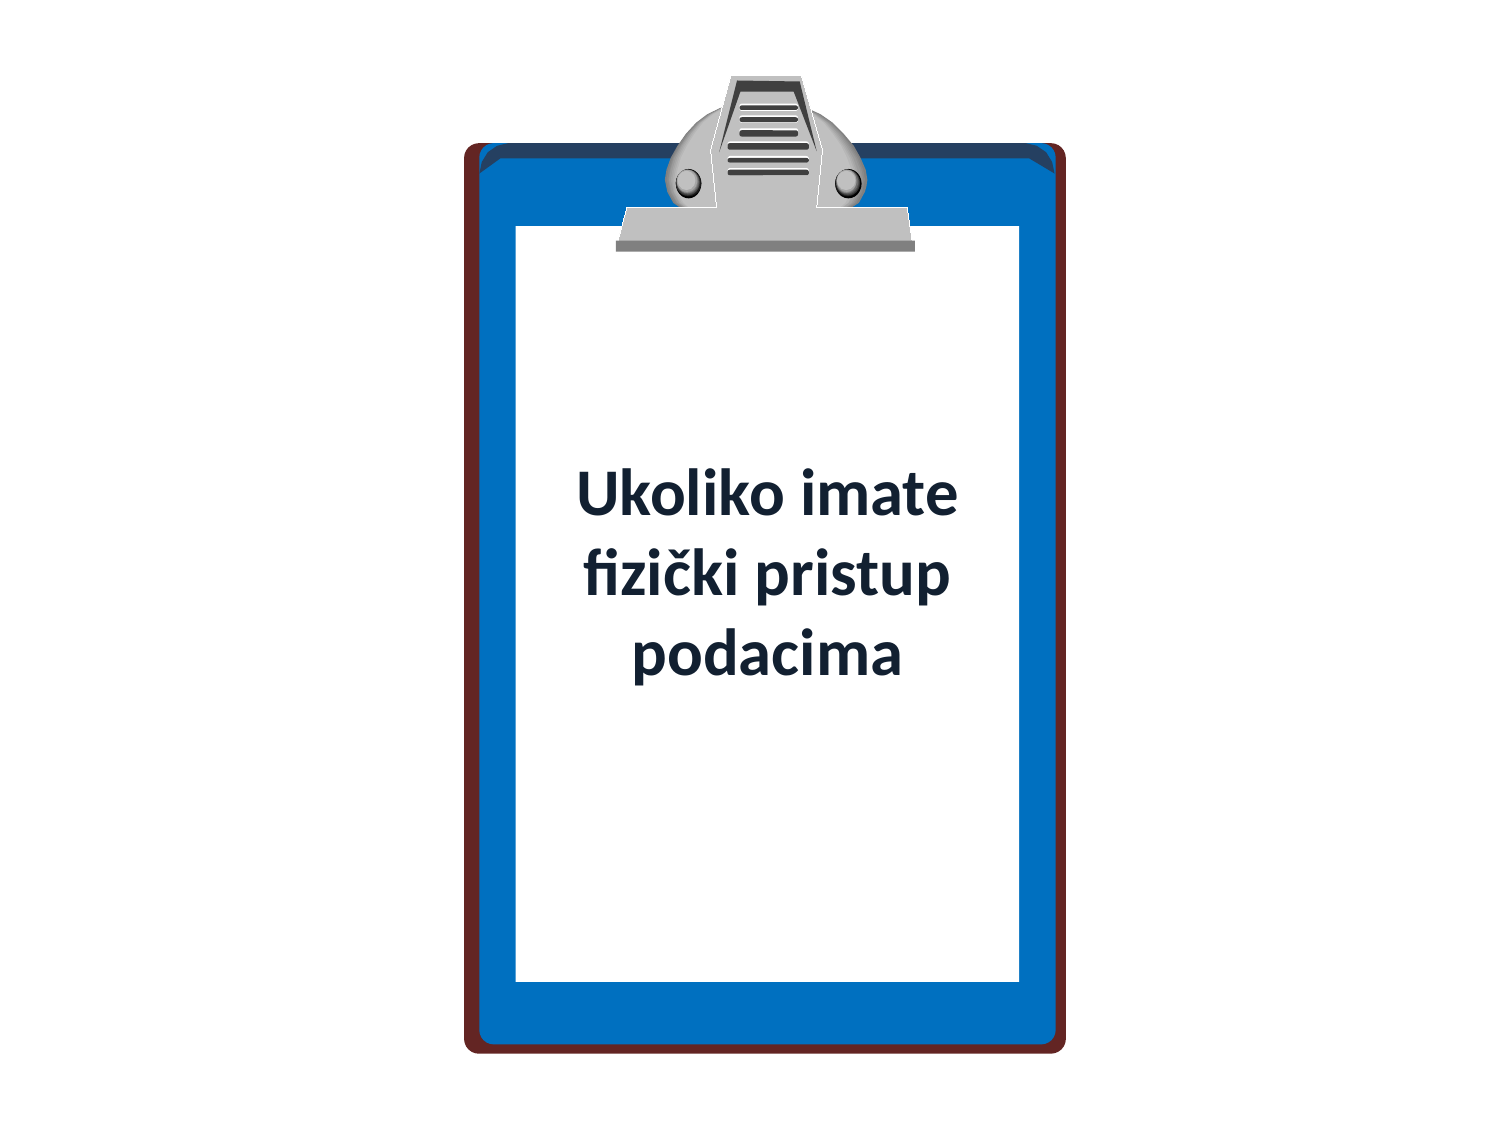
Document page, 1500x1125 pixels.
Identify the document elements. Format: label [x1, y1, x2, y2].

text_box [463, 74, 1067, 1056]
